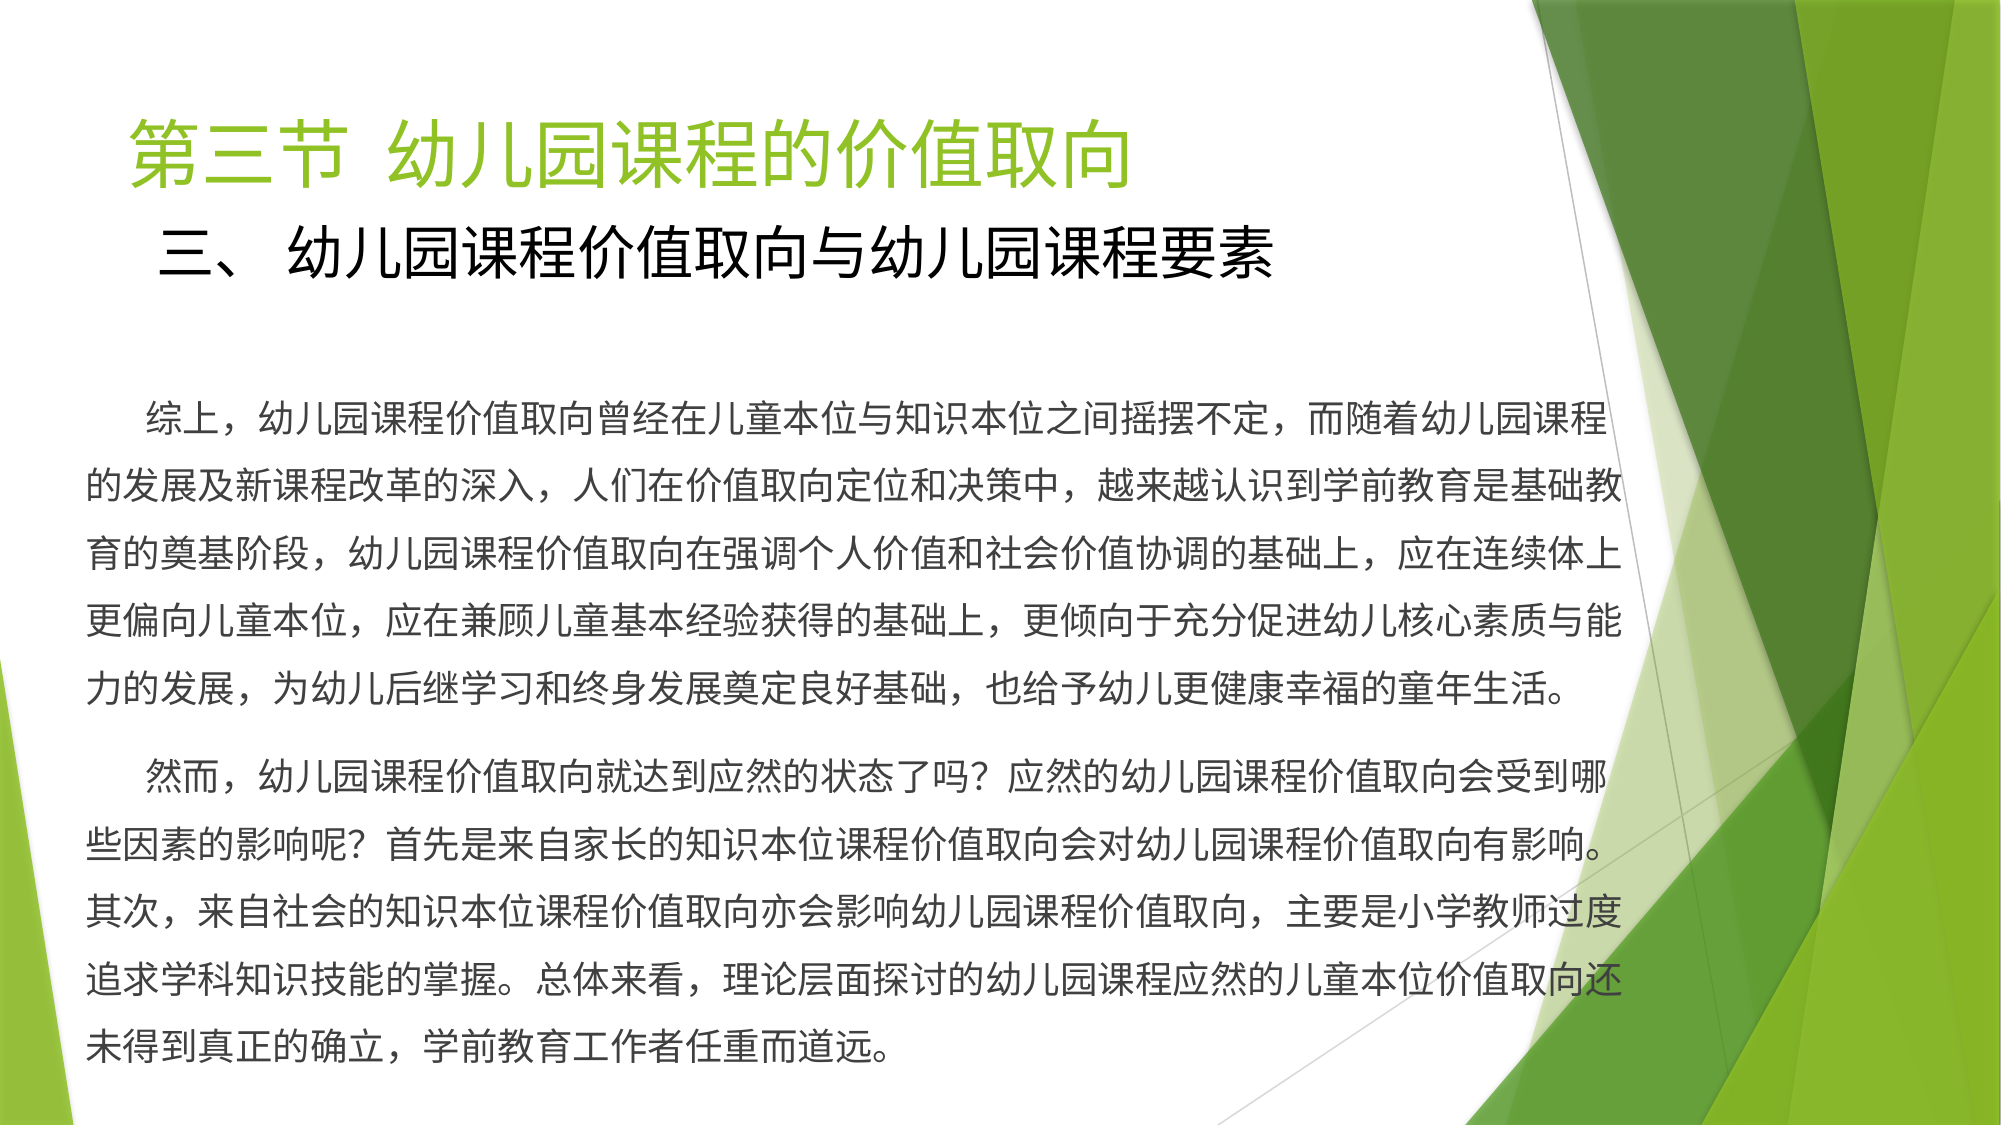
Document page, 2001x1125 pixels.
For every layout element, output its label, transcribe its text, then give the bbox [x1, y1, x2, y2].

list 综上，幼儿园课程价值取向曾经在儿童本位与知识本位之间摇摆不定，而随着幼儿园课程的发展及新课程改革的深入，人们在价值取向定位和决策中，越来越认识到学前教育是基础教育的奠基阶段，幼儿园课程价值取向在强调个人价值和社会价值协调的基础上，应在连续体上更偏向儿童本位，应在兼顾儿童基本经验获得的基础上，更倾向于充分促进幼儿核心素质与能力的发展，为幼儿后继学习和终身发展奠定良好基础，也给予幼儿更健康幸福的童年生活。 然而，幼儿园课程价值取向就达到应然的状态了吗？应然的幼儿园课程价值取向会受到哪些因素的影响呢？首先是来自家长的知识本位课程价值取向会对幼儿园课程价值取向有影响。其次，来自社会的知识本位课程价值取向亦会影响幼儿园课程价值取向，主要是小学教师过度追求学科知识技能的掌握。总体来看，理论层面探讨的幼儿园课程应然的儿童本位价值取向还未得到真正的确立，学前教育工作者任重而道远。 [70, 364, 1657, 1085]
text_box 三、 幼儿园课程价值取向与幼儿园课程要素 [141, 208, 1451, 294]
title 第三节 幼儿园课程的价值取向 [111, 99, 1522, 317]
